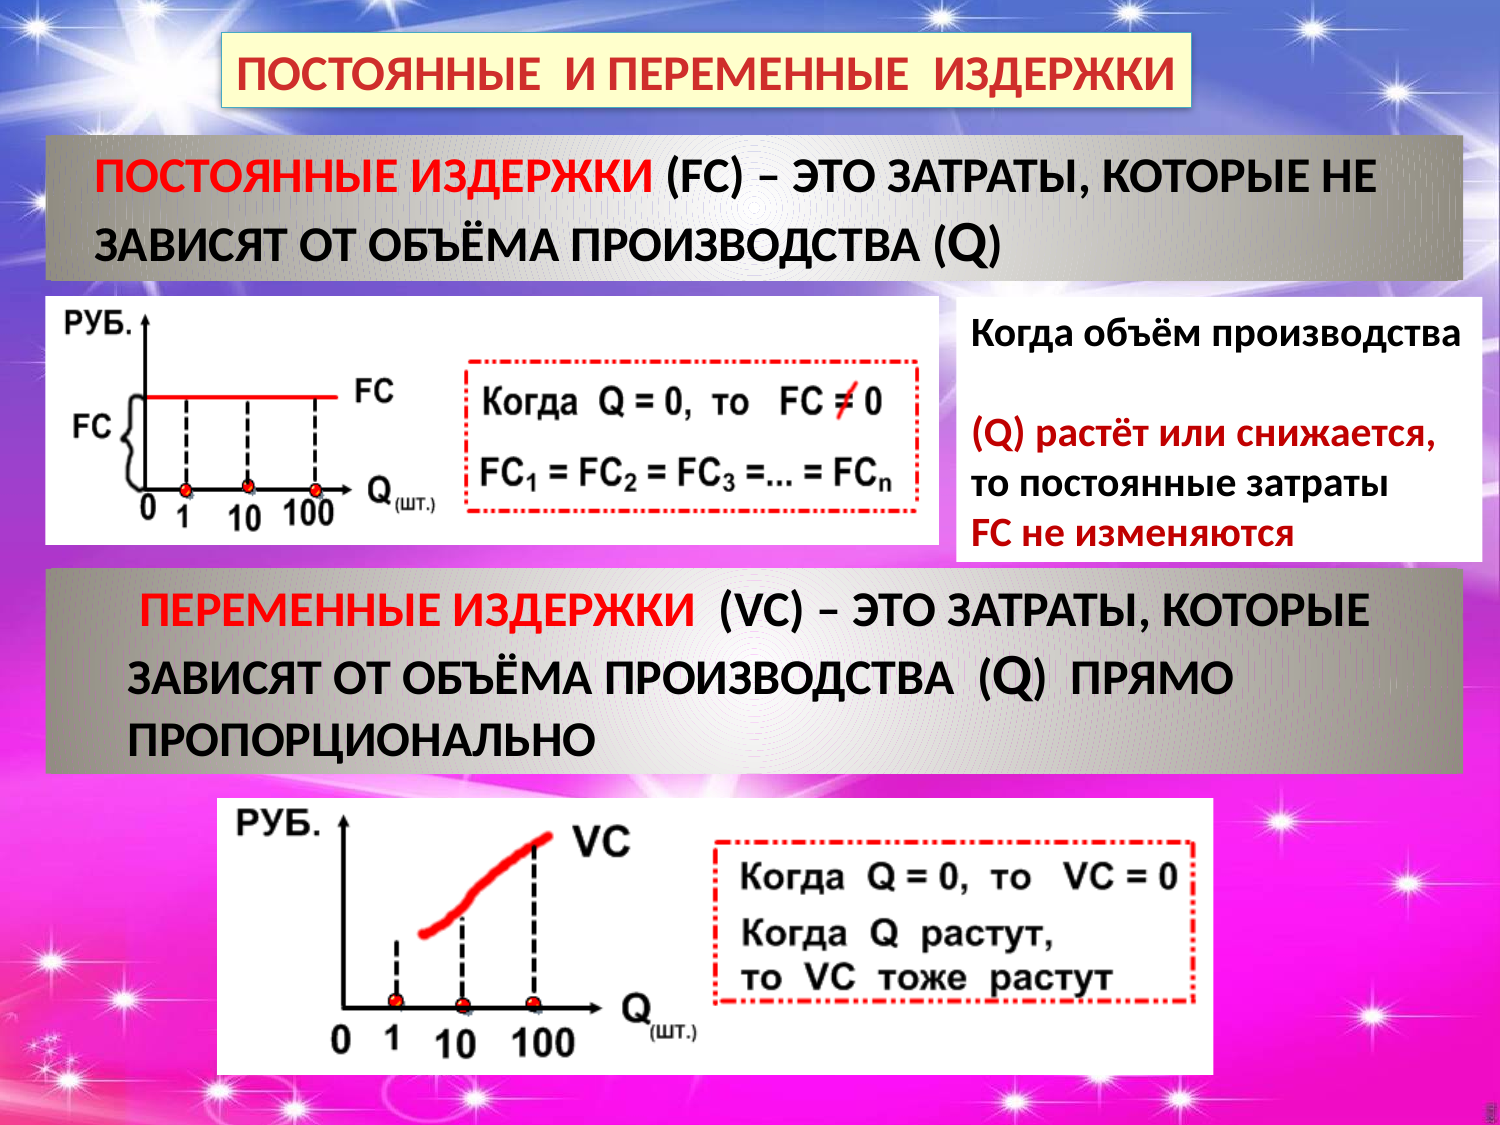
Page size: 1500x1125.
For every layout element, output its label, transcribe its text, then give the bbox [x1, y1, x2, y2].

text_box ПОСТОЯННЫЕ ИЗДЕРЖКИ (FC) – ЭТО ЗАТРАТЫ, КОТОРЫЕ НЕ ЗАВИСЯТ ОТ ОБЪЁМА ПРОИЗВОДСТВА (Q) [45, 135, 1464, 281]
picture [0, 0, 1500, 1125]
text_box ПОСТОЯННЫЕ И ПЕРЕМЕННЫЕ ИЗДЕРЖКИ [221, 32, 1192, 108]
text_box Когда объём производства (Q) растёт или снижается, то постоянные затраты FC не изменяются [956, 296, 1483, 562]
text_box ПЕРЕМЕННЫЕ ИЗДЕРЖКИ (VC) – ЭТО ЗАТРАТЫ, КОТОРЫЕ ЗАВИСЯТ ОТ ОБЪЁМА ПРОИЗВОДСТВА (Q) ПРЯМО ПРОПОРЦИОНАЛЬНО [45, 568, 1464, 774]
